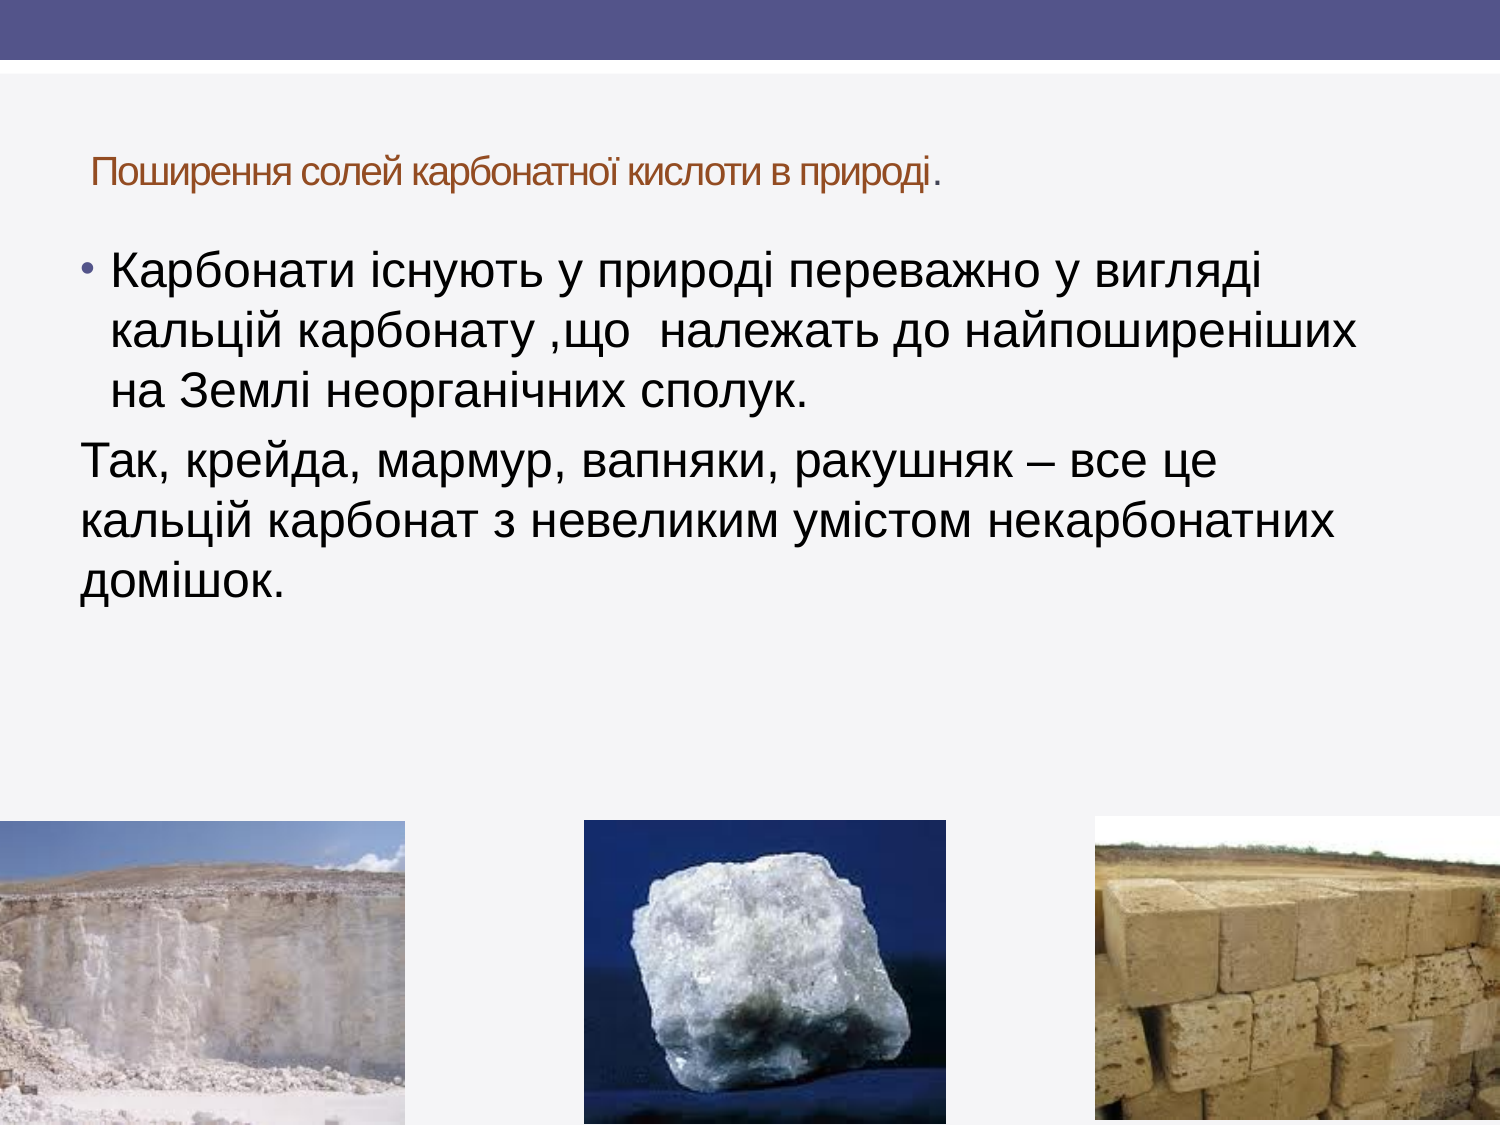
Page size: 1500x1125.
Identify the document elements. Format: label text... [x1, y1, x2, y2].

title Поширення солей карбонатної кислоти в природі. [75, 87, 1425, 250]
list Карбонати існують у природі переважно у вигляді кальцій карбонату ,що належать до найпоширеніших на Землі неорганічних сполук. Так, крейда, мармур, вапняки, ракушняк – все це кальцій карбонат з невеликим умістом некарбонатних домішок. [64, 230, 1415, 953]
picture [584, 820, 946, 1125]
picture [1095, 815, 1500, 1120]
picture [0, 821, 405, 1125]
